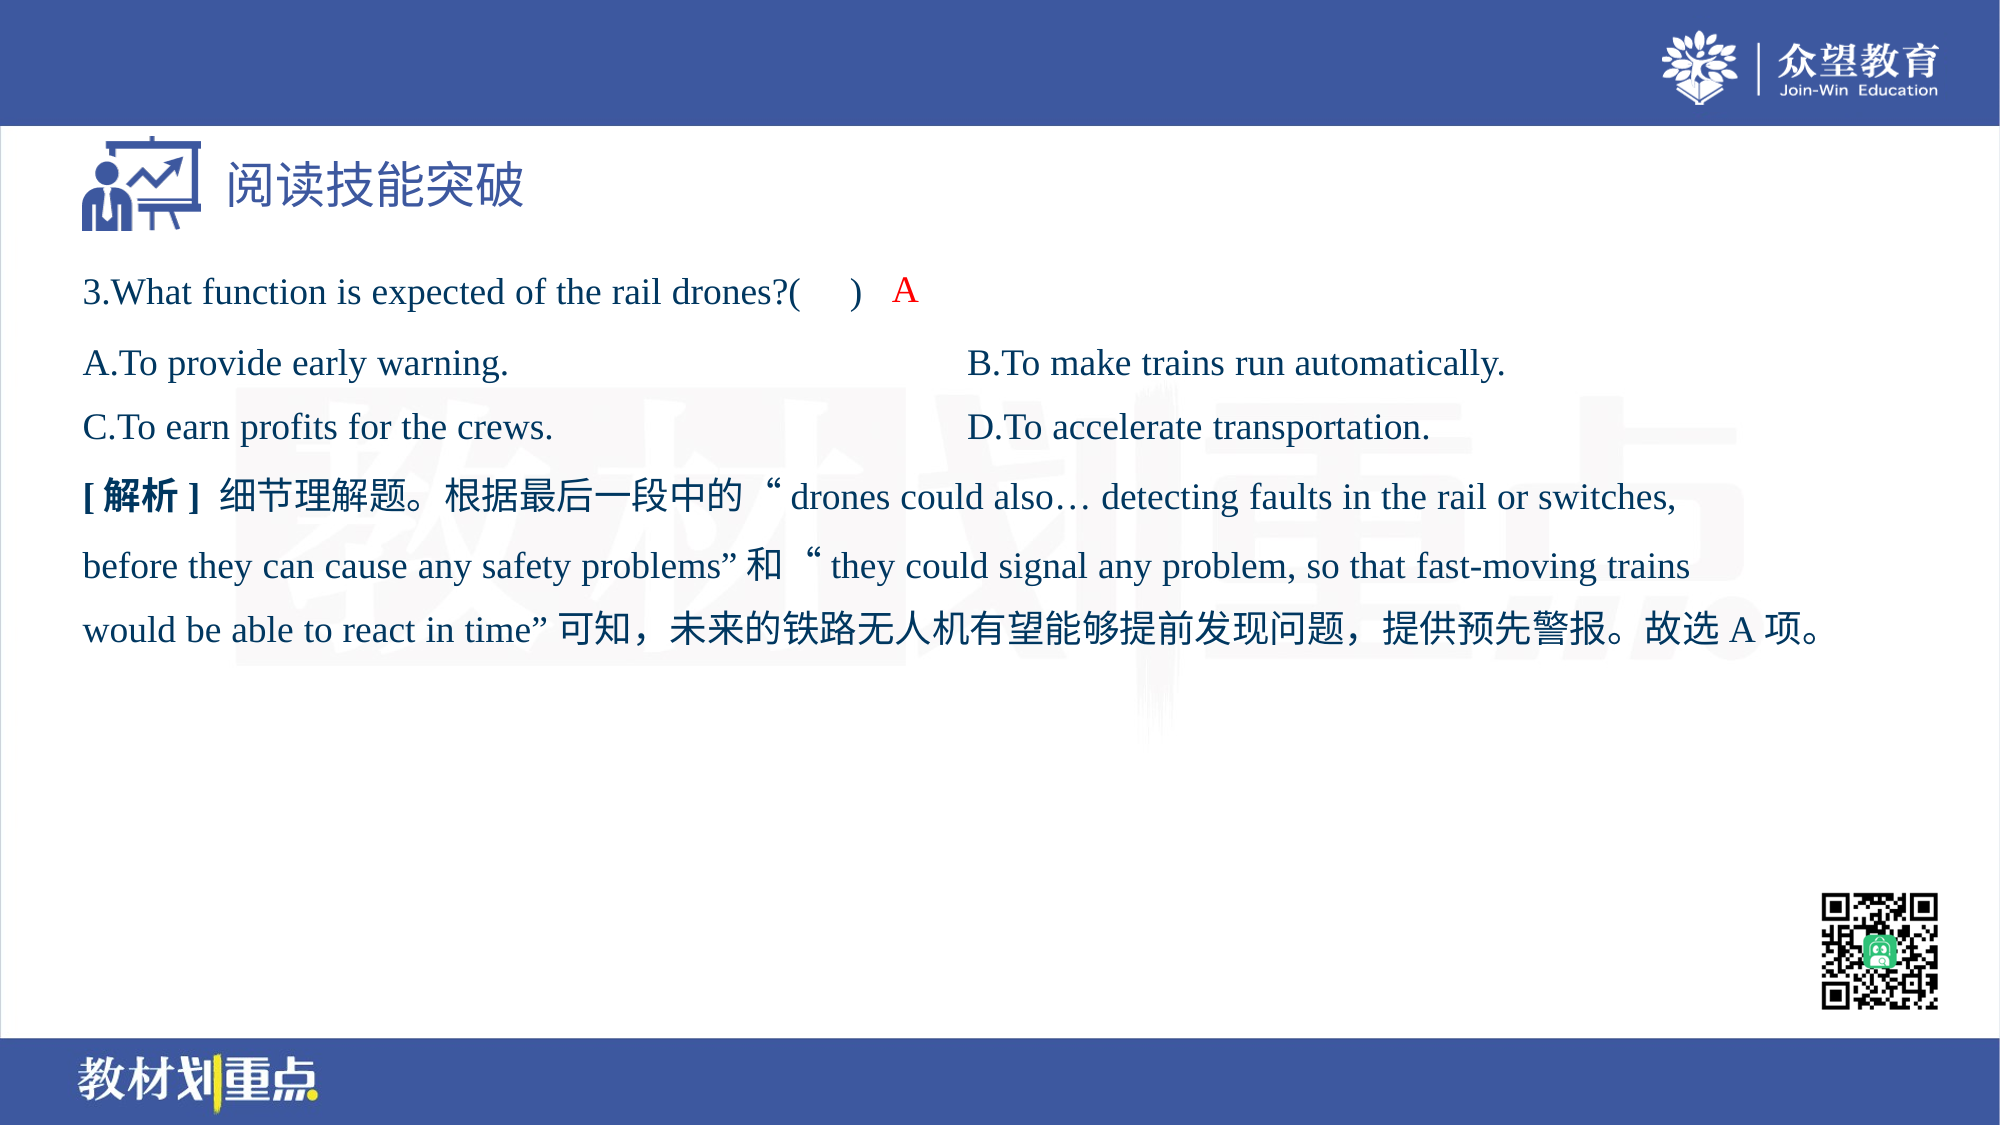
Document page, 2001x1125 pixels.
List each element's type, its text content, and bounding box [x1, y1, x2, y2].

picture [0, 0, 2000, 1125]
text_box [解析] 细节理解题。根据最后一段中的“drones could also… detecting faults in the rail or switches, before they can cause any safety problems”和“they could signal any problem, so that fast-moving trains would be able to react in time”可知，未来的铁路无人机有望能够提前发现问题，提供预先警报。故选A项。 [82, 448, 1817, 644]
text_box A [878, 245, 933, 304]
text_box 3.What function is expected of the rail drones?( ) [82, 247, 1817, 306]
text_box A.To provide early warning. B.To make trains run automatically. C.To earn profits for the crews. D.To accelerate transportation. [82, 313, 1817, 441]
